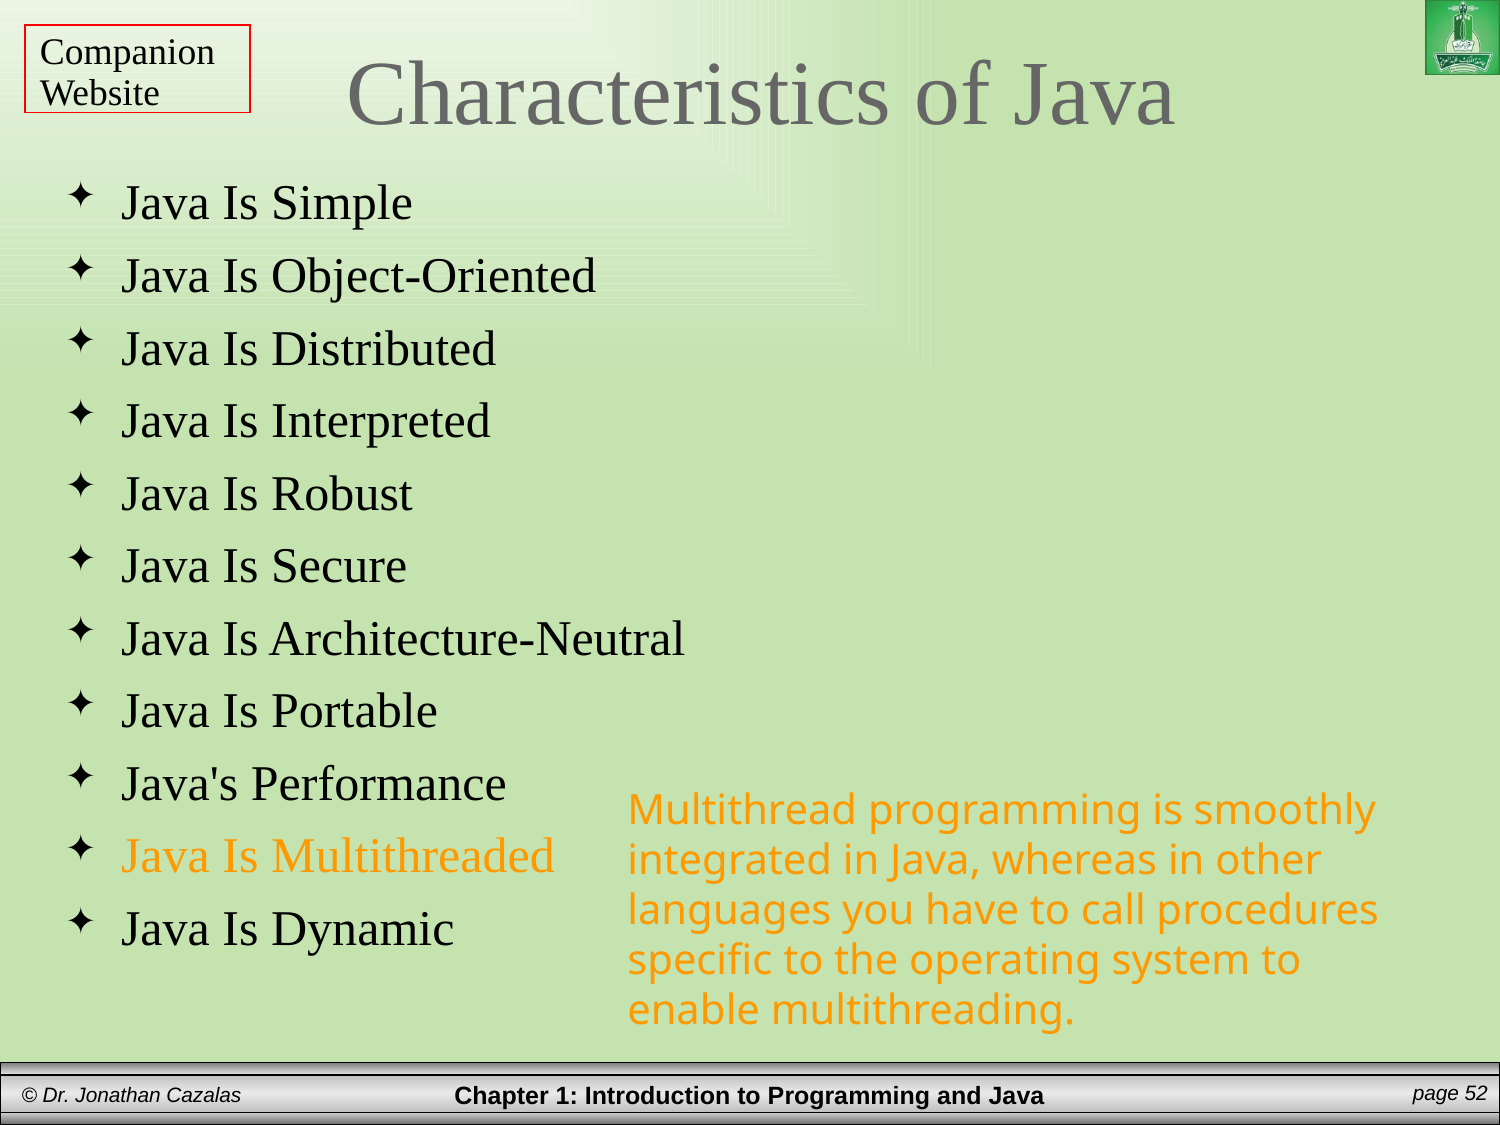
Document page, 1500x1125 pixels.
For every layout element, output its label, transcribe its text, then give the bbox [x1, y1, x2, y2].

text_box Companion Website [24, 24, 250, 113]
text_box Java Is Simple Java Is Object-Oriented Java Is Distributed Java Is Interpreted Java Is Robust Java Is Secure Java Is Architecture-Neutral Java Is Portable Java's Performance Java Is Multithreaded Java Is Dynamic [49, 162, 713, 1025]
picture [1425, 0, 1500, 75]
text_box Characteristics of Java [112, 37, 1413, 138]
text_box Multithread programming is smoothly integrated in Java, whereas in other languages you have to call procedures specific to the operating system to enable multithreading. [612, 774, 1438, 1041]
